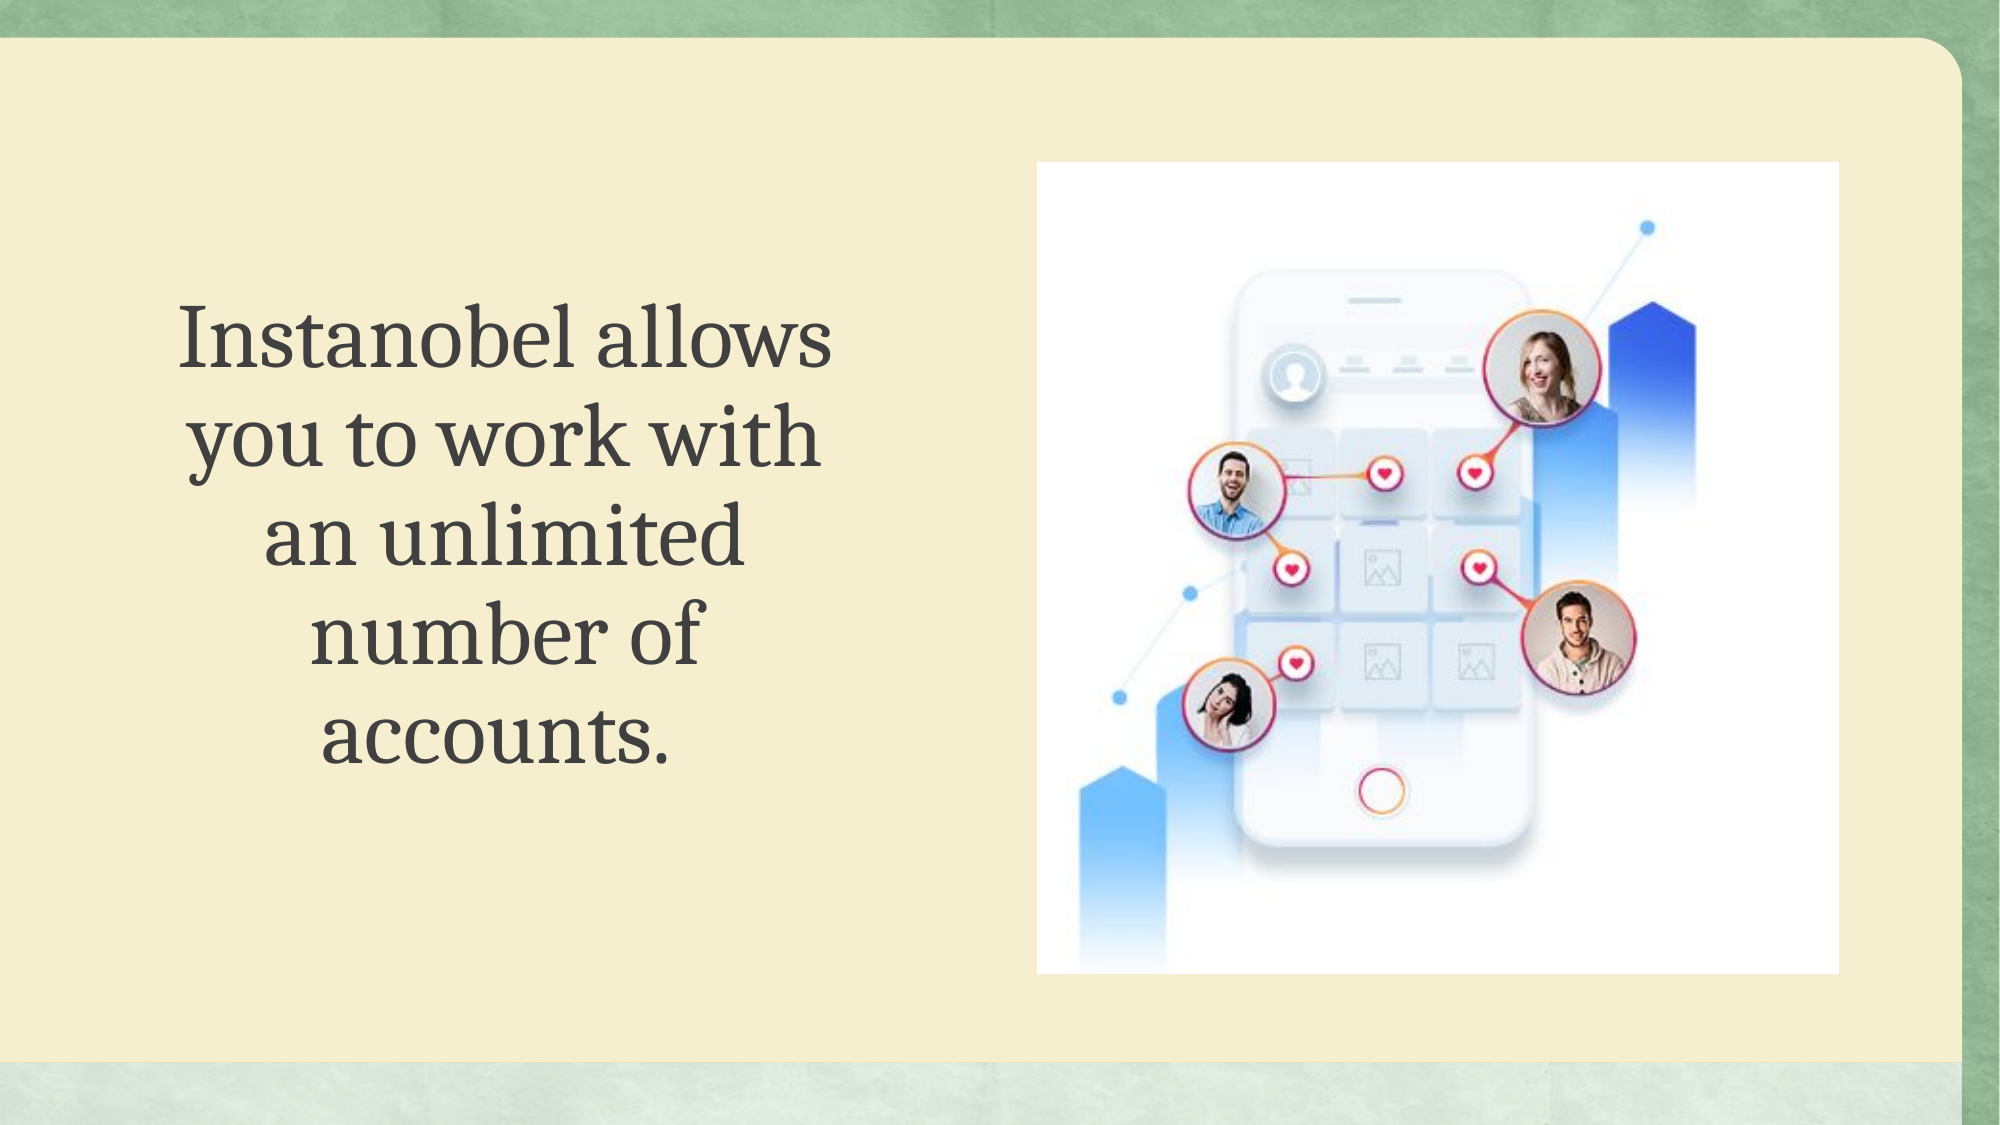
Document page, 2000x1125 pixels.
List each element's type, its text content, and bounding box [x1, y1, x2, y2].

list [1036, 161, 1840, 975]
title Instanobel allows you to work with an unlimited number of accounts. [137, 595, 875, 791]
